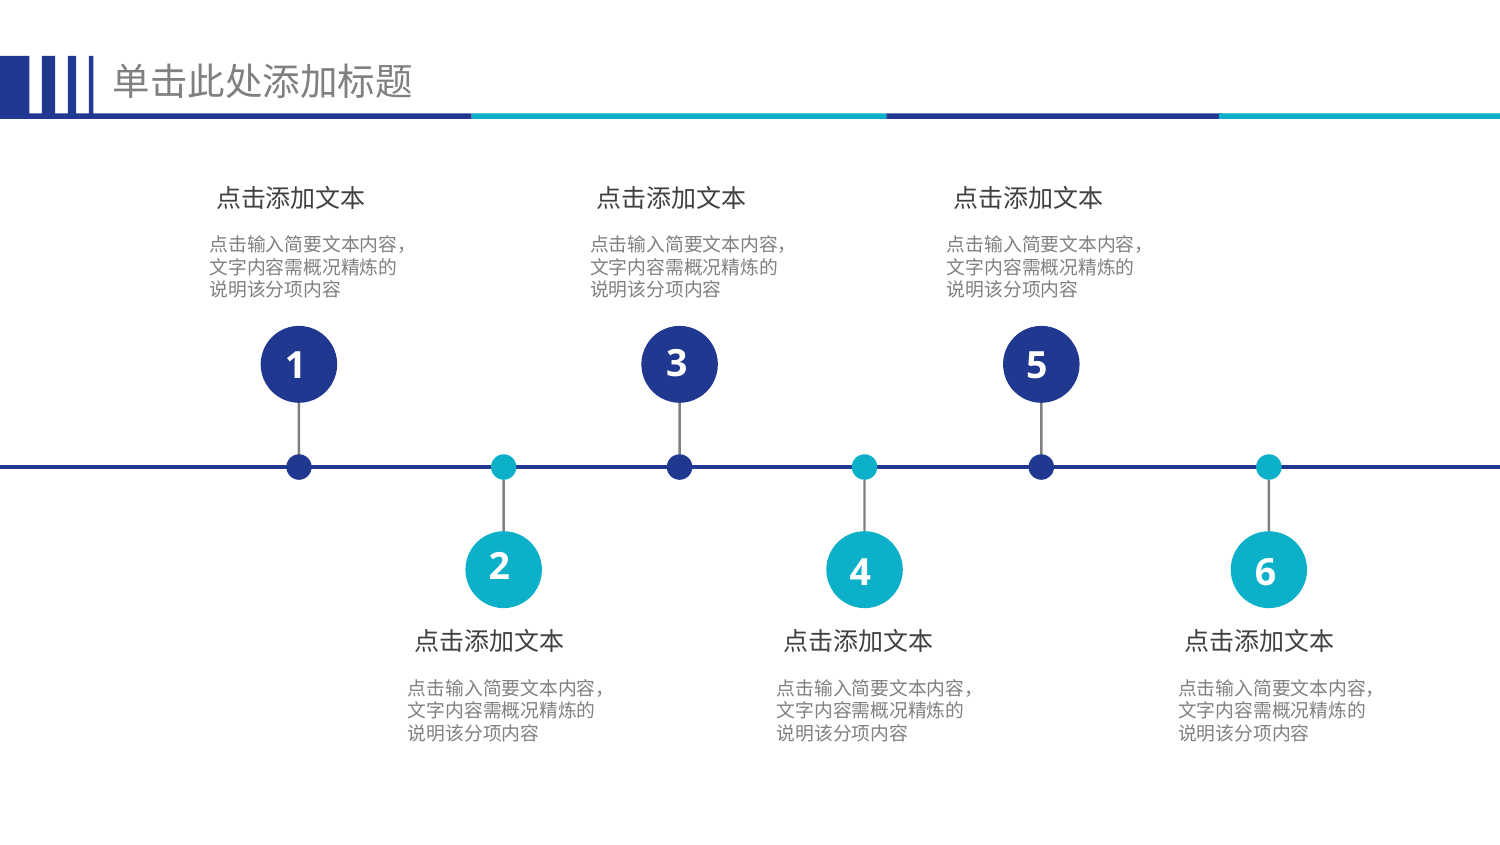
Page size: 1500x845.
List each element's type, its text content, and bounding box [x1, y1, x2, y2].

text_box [666, 411, 693, 481]
text_box [1286, 465, 1500, 469]
text_box 点击输入简要文本内容，文字内容需概况精炼的说明该分项内容 [393, 668, 611, 751]
text_box [697, 465, 846, 469]
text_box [851, 453, 878, 529]
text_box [465, 530, 543, 609]
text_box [260, 325, 338, 404]
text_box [1028, 411, 1055, 481]
text_box 点击添加文本 [201, 175, 382, 220]
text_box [826, 530, 904, 609]
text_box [1002, 325, 1080, 404]
text_box [1060, 465, 1250, 469]
text_box 点击输入简要文本内容，文字内容需概况精炼的说明该分项内容 [932, 225, 1150, 308]
text_box [522, 465, 661, 469]
text_box 点击添加文本 [581, 175, 762, 220]
text_box 点击输入简要文本内容，文字内容需概况精炼的说明该分项内容 [761, 668, 980, 751]
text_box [641, 325, 719, 404]
text_box 点击输入简要文本内容，文字内容需概况精炼的说明该分项内容 [1163, 668, 1382, 751]
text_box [490, 453, 517, 529]
text_box [882, 465, 1023, 469]
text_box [1255, 453, 1282, 529]
text_box 点击输入简要文本内容，文字内容需概况精炼的说明该分项内容 [575, 225, 793, 308]
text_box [1230, 530, 1308, 609]
text_box 点击添加文本 [399, 618, 580, 663]
text_box 点击添加文本 [938, 175, 1119, 220]
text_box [286, 411, 312, 481]
text_box [318, 465, 485, 469]
text_box 点击添加文本 [768, 618, 949, 663]
text_box 点击添加文本 [1170, 618, 1350, 663]
text_box [0, 465, 280, 469]
text_box 点击输入简要文本内容，文字内容需概况精炼的说明该分项内容 [194, 225, 413, 308]
